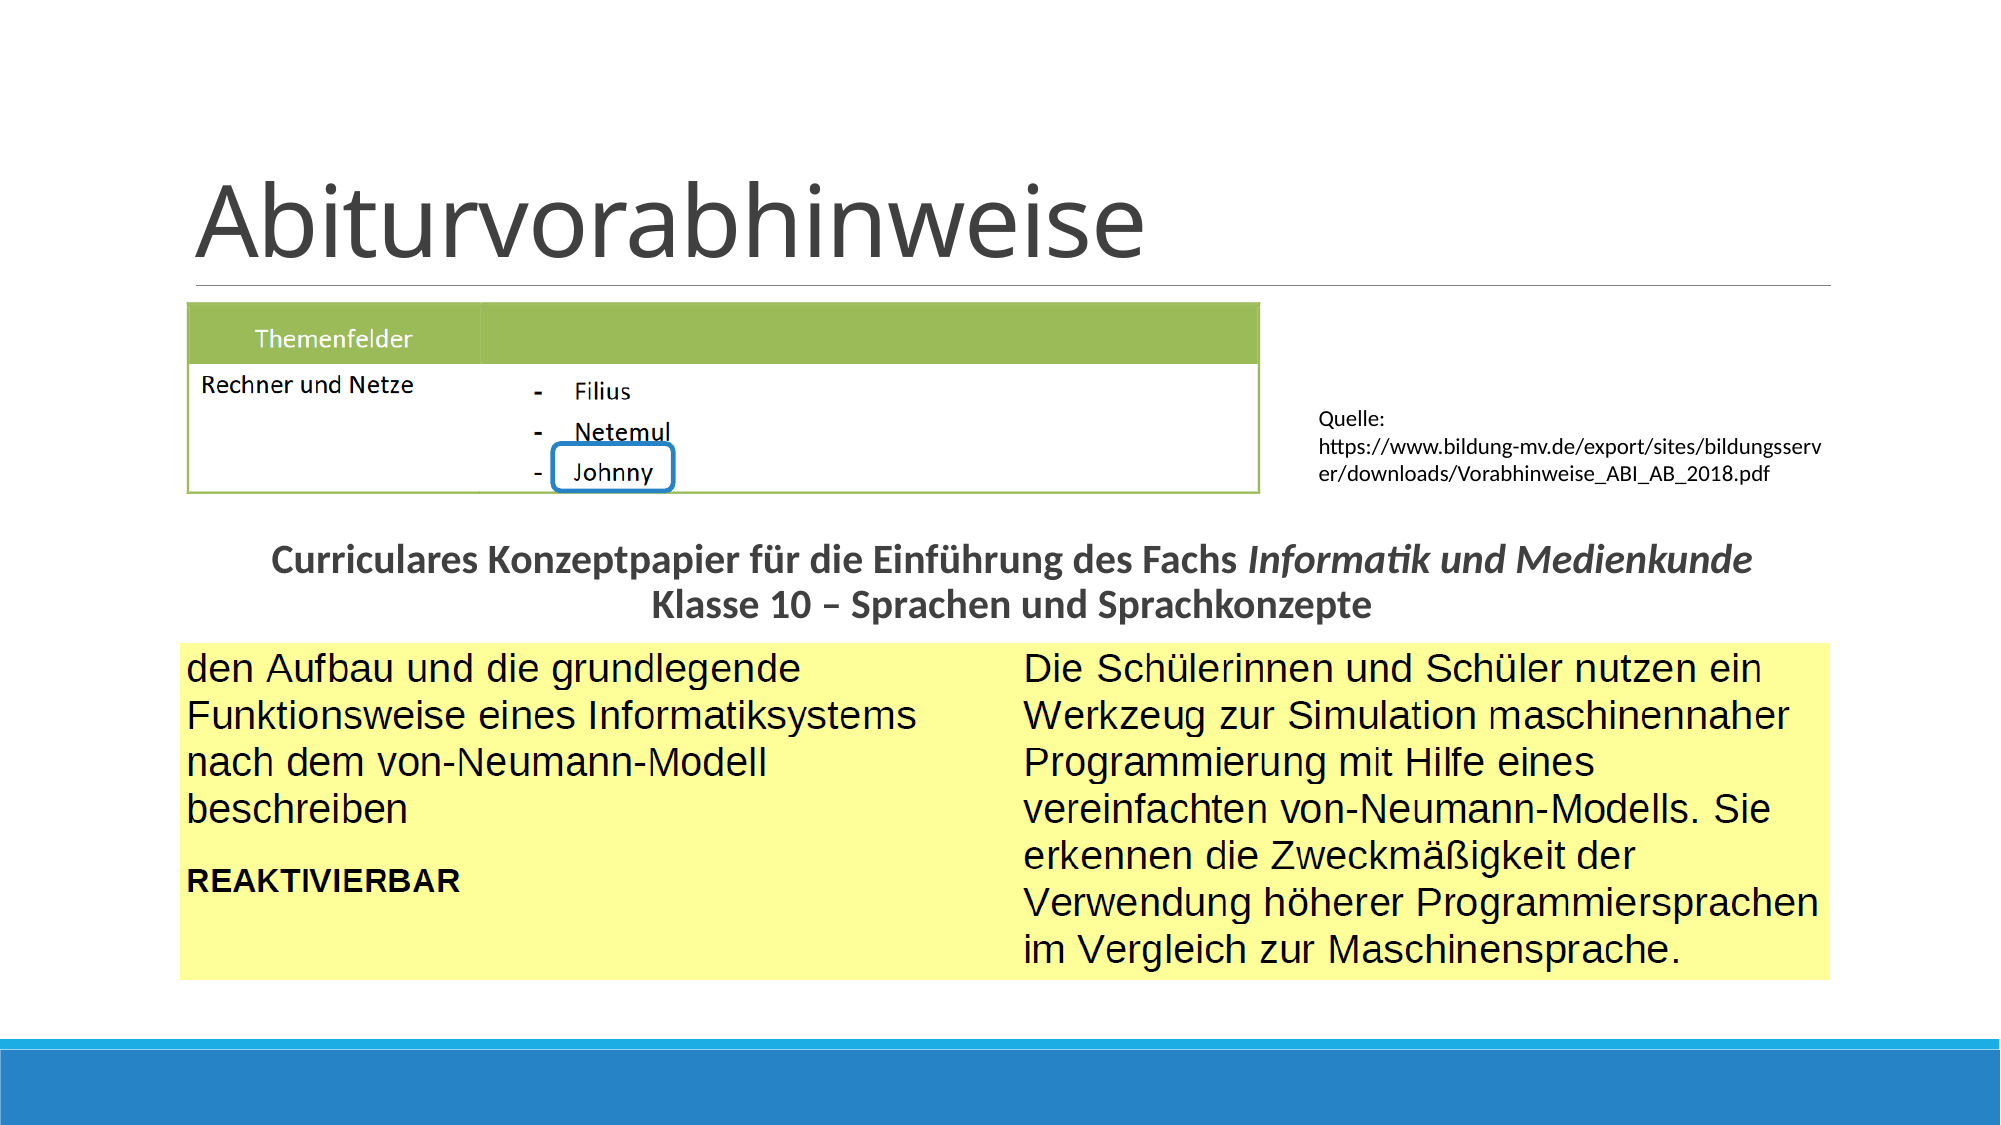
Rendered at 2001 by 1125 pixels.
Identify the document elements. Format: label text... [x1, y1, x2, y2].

text_box Quelle: https://www.bildung-mv.de/export/sites/bildungsserver/downloads/Vorabhinweise_ABI_AB_2018.pdf [1312, 396, 1849, 494]
picture [179, 643, 1831, 981]
list Curriculares Konzeptpapier für die Einführung des Fachs Informatik und Medienkunde Klasse 10 – Sprachen und Sprachkonzepte [180, 530, 1830, 641]
picture [163, 293, 1305, 496]
title Abiturvorabhinweise [180, 47, 1830, 285]
